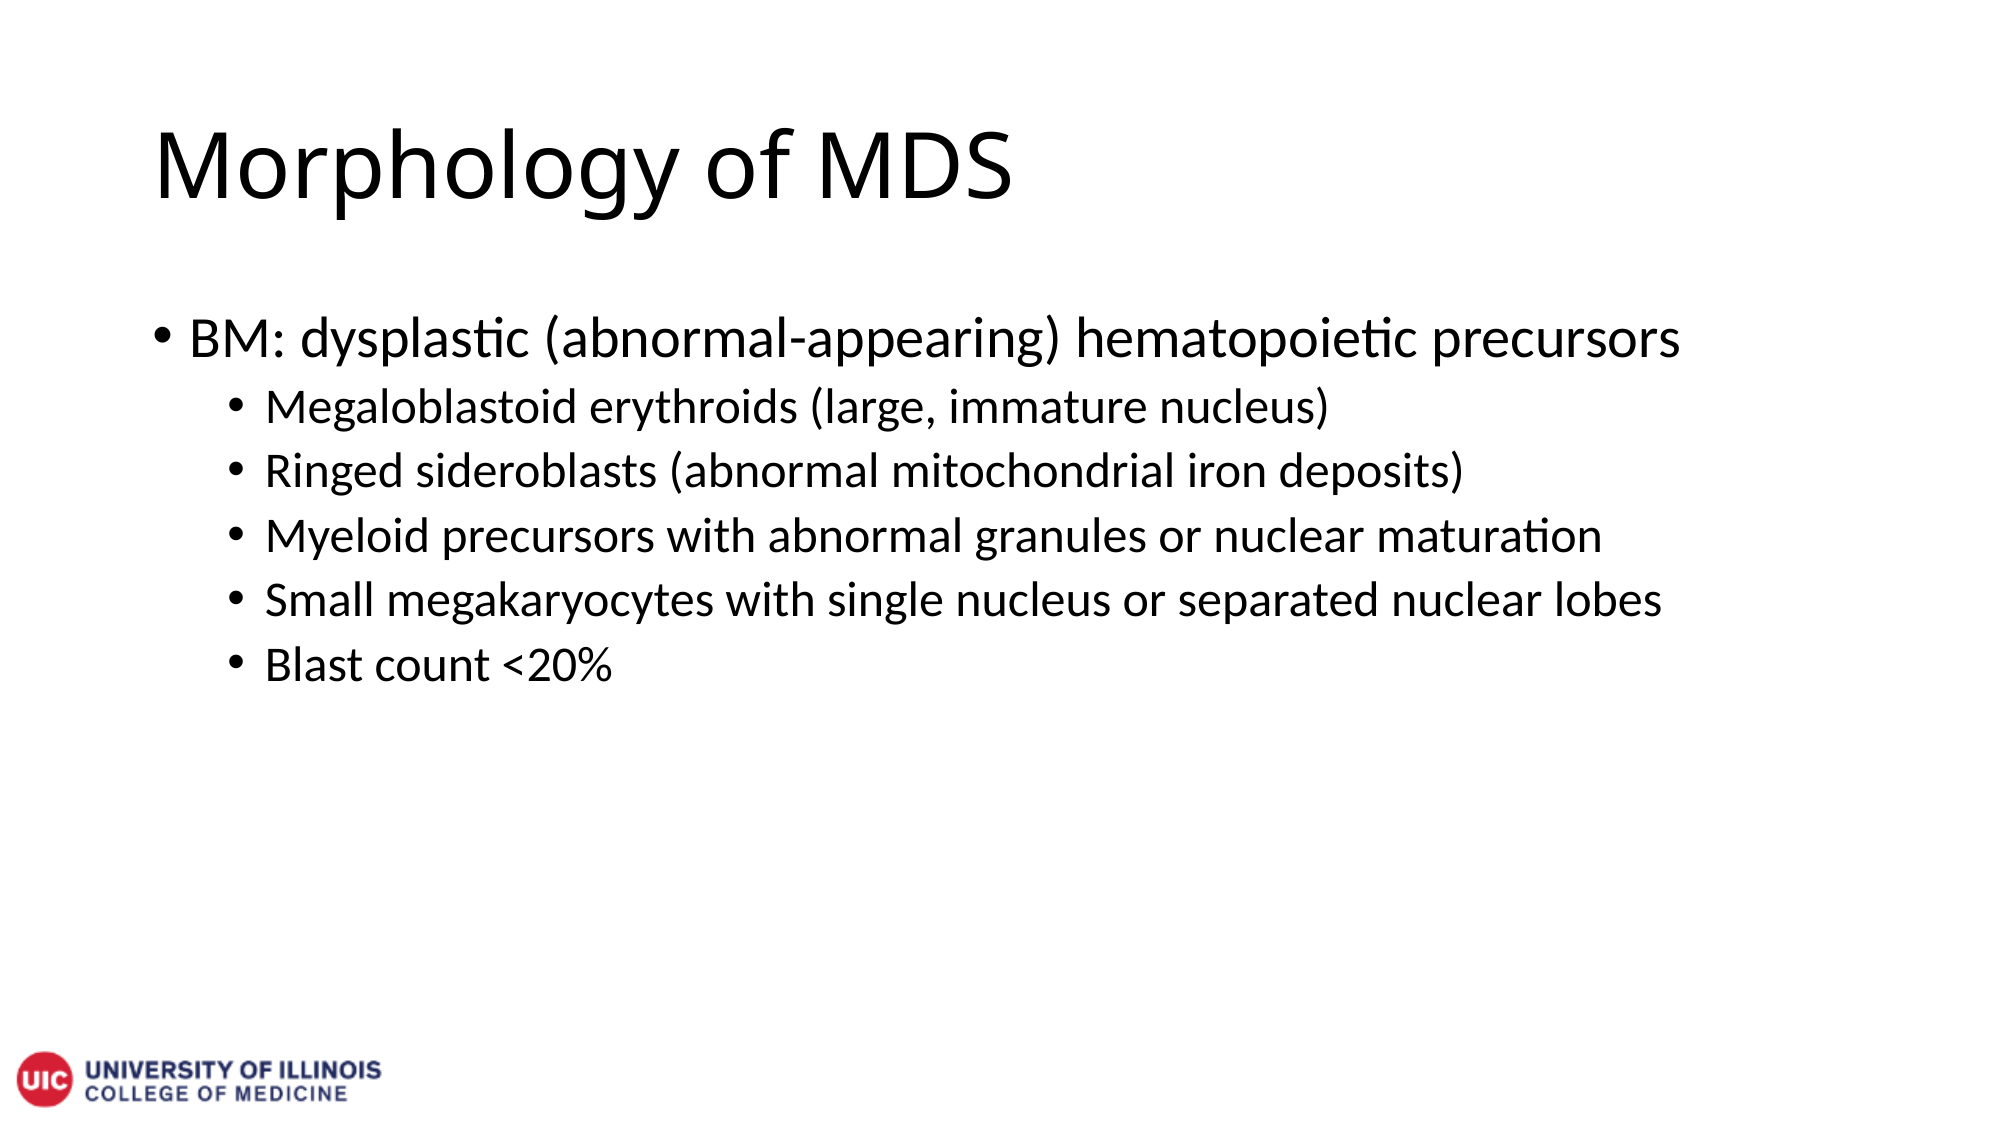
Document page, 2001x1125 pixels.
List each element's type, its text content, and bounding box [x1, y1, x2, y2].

title Morphology of MDS [137, 59, 1863, 278]
list BM: dysplastic (abnormal-appearing) hematopoietic precursors Megaloblastoid erythroids (large, immature nucleus) Ringed sideroblasts (abnormal mitochondrial iron deposits) Myeloid precursors with abnormal granules or nuclear maturation Small megakaryocytes with single nucleus or separated nuclear lobes Blast count <20% [137, 299, 1863, 1014]
picture [0, 1039, 402, 1125]
